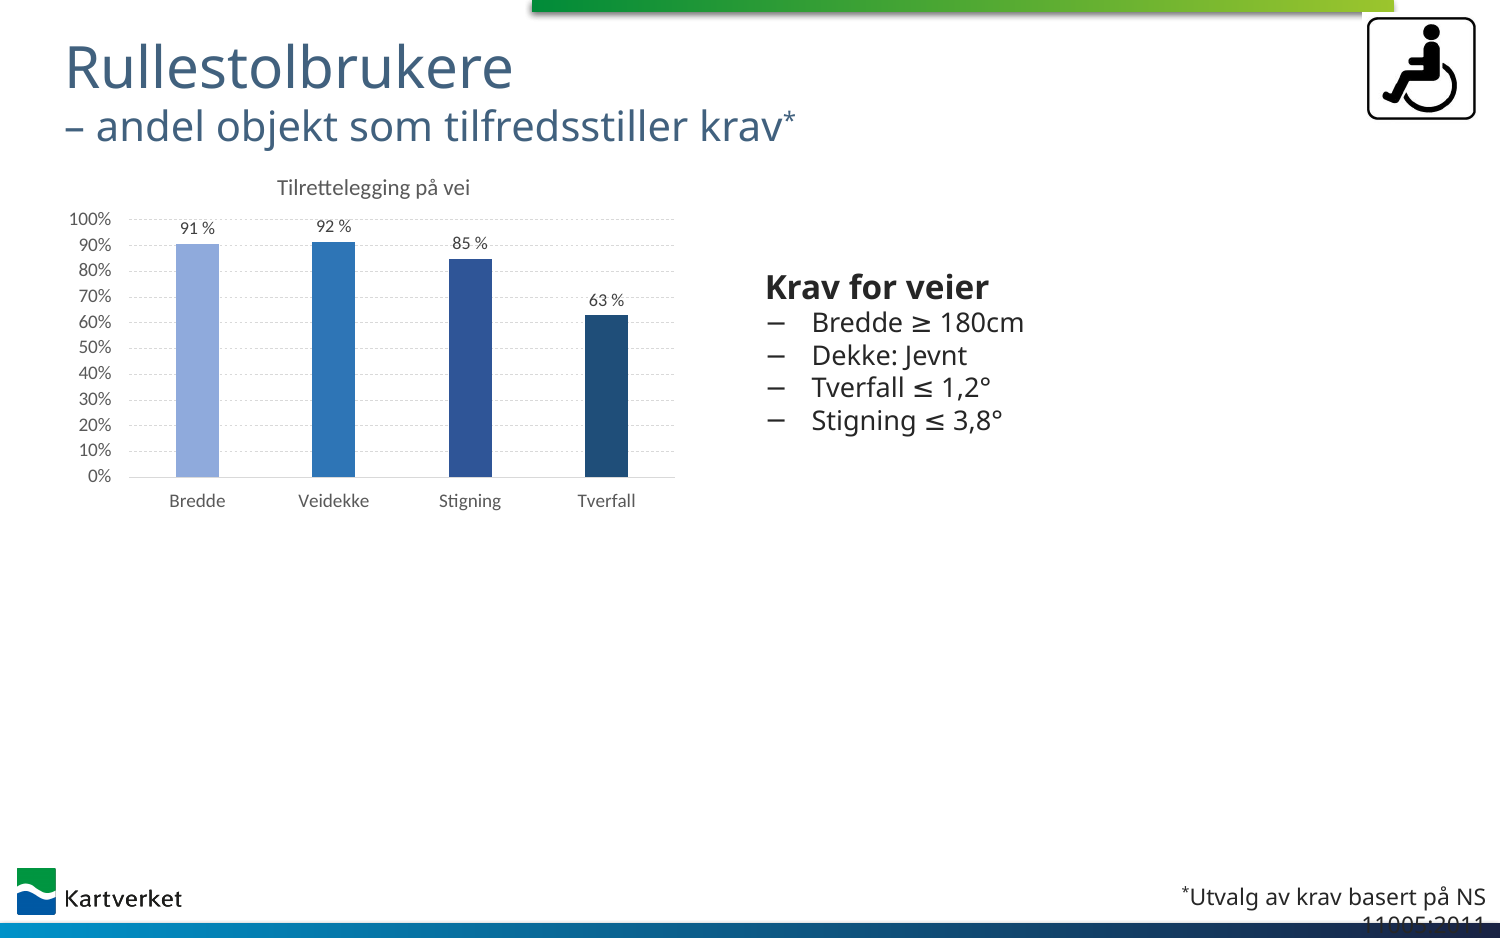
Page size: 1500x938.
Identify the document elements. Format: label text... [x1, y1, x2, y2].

text_box Rullestolbrukere – andel objekt som tilfredsstiller krav* [49, 25, 1431, 158]
picture [1362, 12, 1481, 126]
text_box Krav for veier Bredde ≥ 180cm Dekke: Jevnt Tverfall ≤ 1,2° Stigning ≤ 3,8° [750, 258, 1234, 444]
picture [62, 166, 686, 519]
text_box *Utvalg av krav basert på NS 11005:2011 [1068, 873, 1500, 938]
